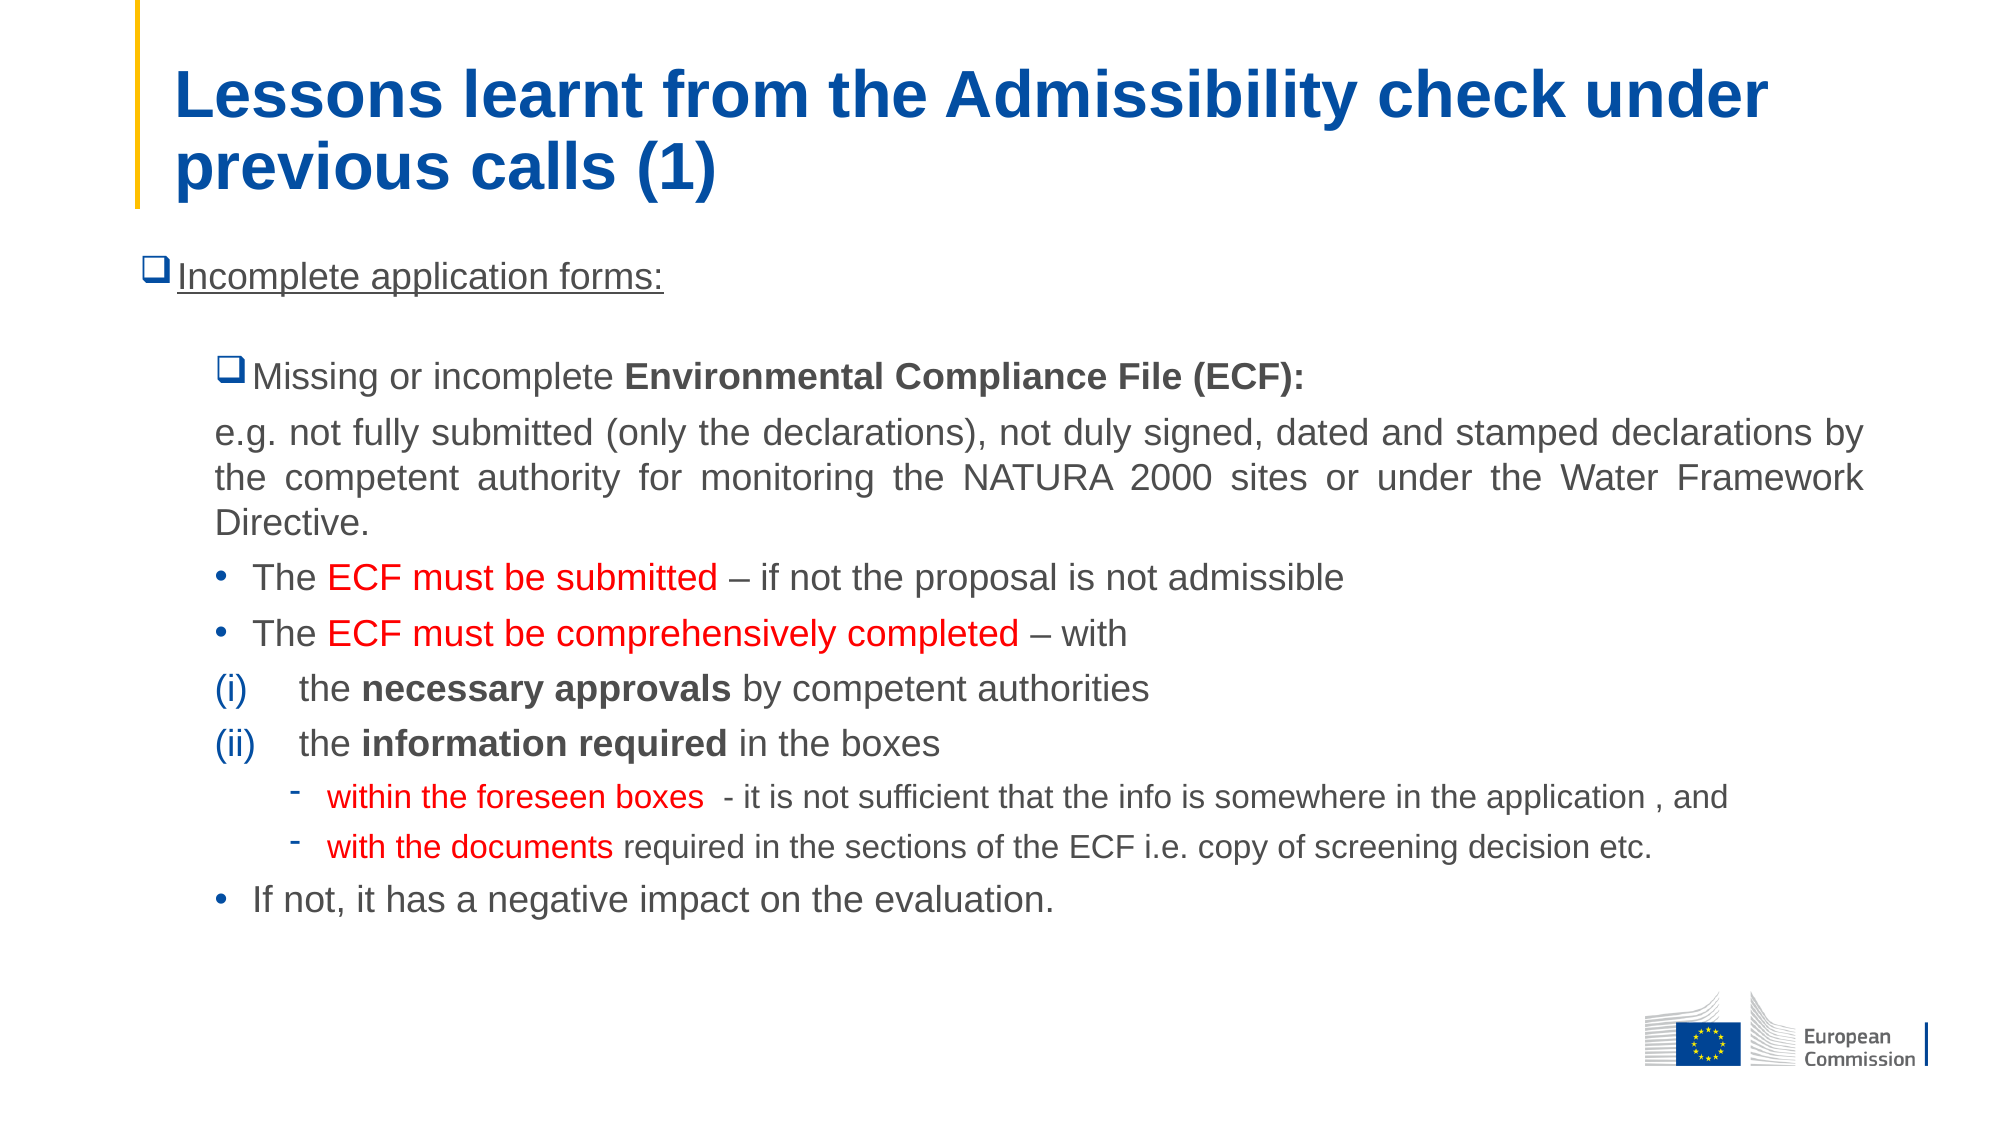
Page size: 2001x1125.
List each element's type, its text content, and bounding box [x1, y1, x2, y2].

picture [1880, 991, 1928, 1066]
list Incomplete application forms: Missing or incomplete Environmental Compliance File (ECF): e.g. not fully submitted (only the declarations), not duly signed, dated and stamped declarations by the competent authority for monitoring the NATURA 2000 sites or under the Water Framework Directive. The ECF must be submitted – if not the proposal is not admissible The ECF must be comprehensively completed – with the necessary approvals by competent authorities the information required in the boxes within the foreseen boxes - it is not sufficient that the info is somewhere in the application , and with the documents required in the sections of the ECF i.e. copy of screening decision etc. If not, it has a negative impact on the evaluation. [124, 244, 1880, 1079]
title Lessons learnt from the Admissibility check under previous calls (1) [159, 71, 1880, 204]
